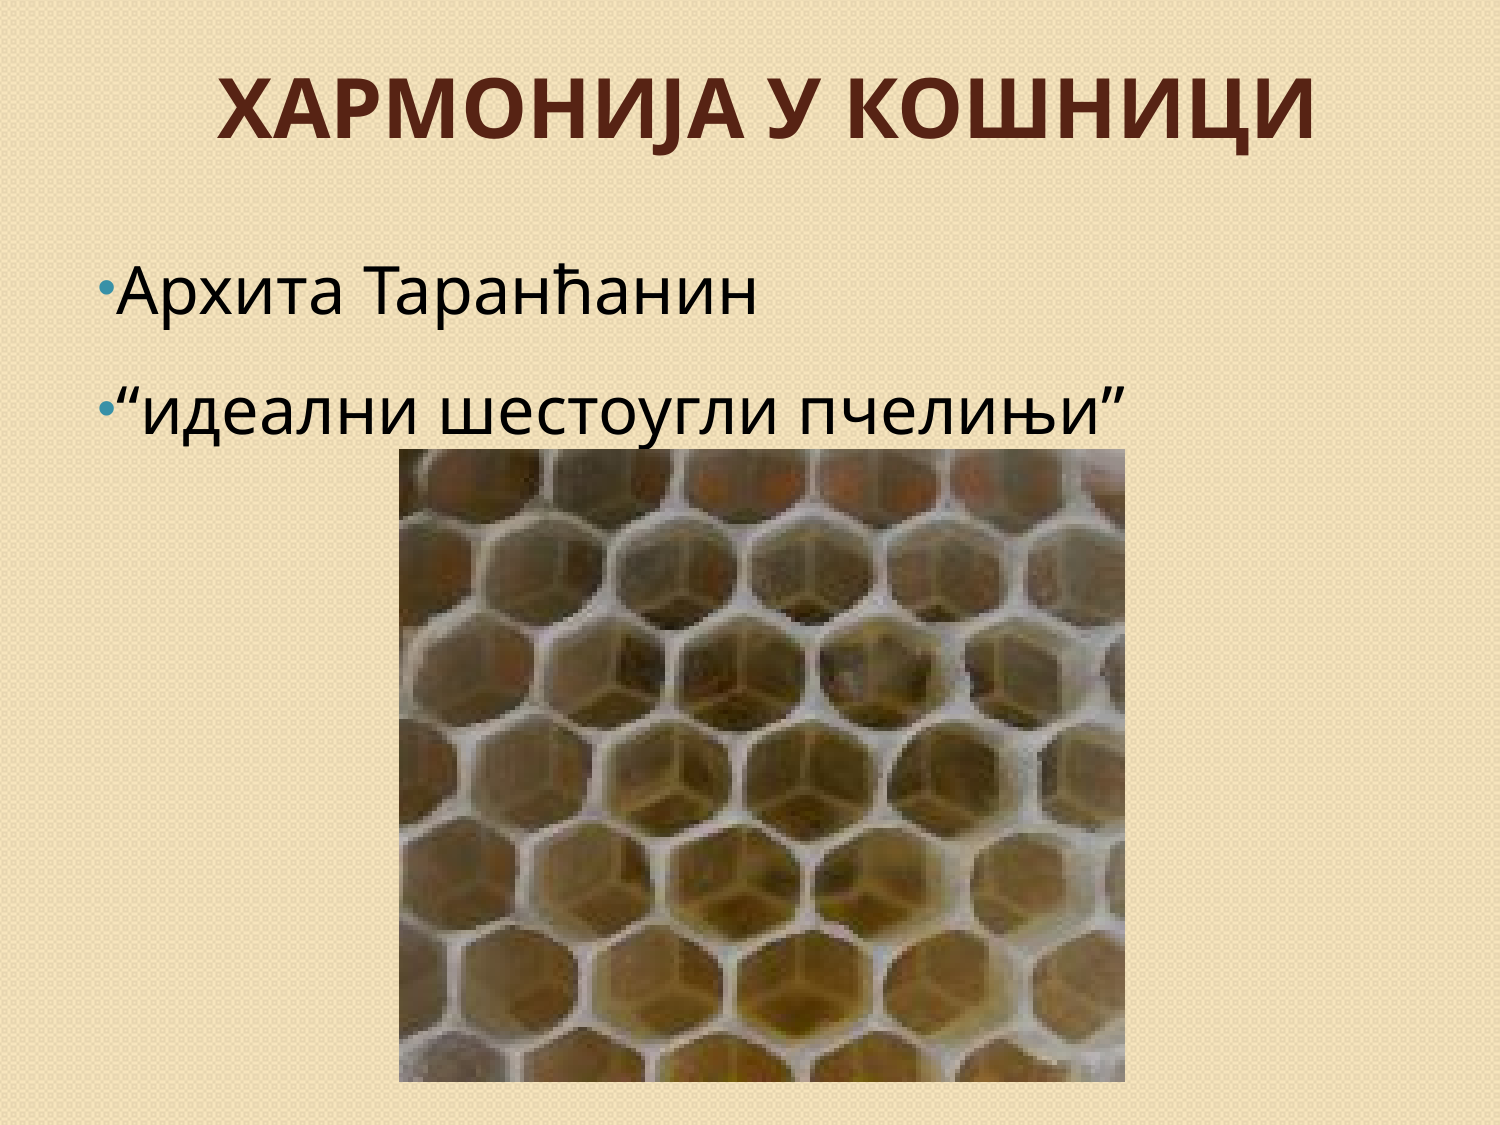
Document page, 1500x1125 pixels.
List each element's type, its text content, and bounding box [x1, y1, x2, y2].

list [399, 449, 1126, 1082]
title ХАРМОНИЈА У КОШНИЦИ [75, 35, 1463, 163]
list Архита Таранћанин “идеални шестоугли пчелињи” [75, 200, 1450, 463]
